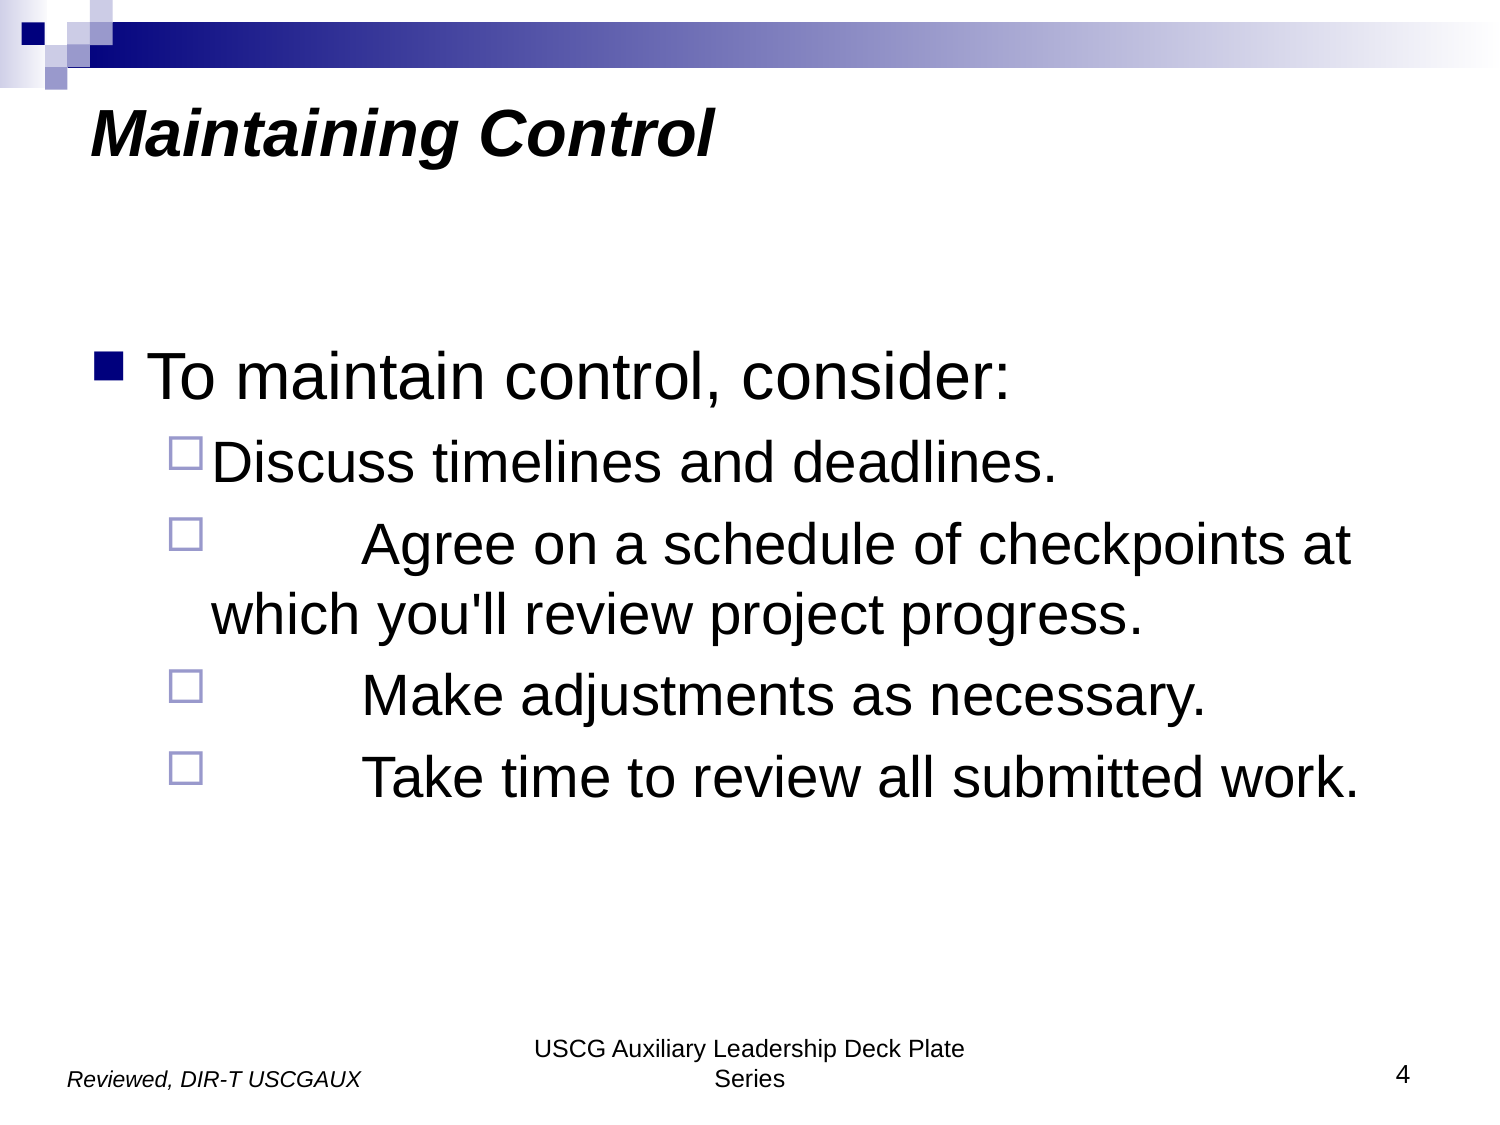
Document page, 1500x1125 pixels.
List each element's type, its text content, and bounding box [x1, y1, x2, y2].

title Maintaining Control [75, 75, 1425, 186]
slide_number 4 [1074, 1025, 1425, 1100]
footer USCG Auxiliary Leadership Deck Plate Series [512, 1025, 988, 1100]
text_box Reviewed, DIR-T USCGAUX [52, 1057, 377, 1100]
list To maintain control, consider: Discuss timelines and deadlines. Agree on a schedule of checkpoints at which you'll review project progress. Make adjustments as necessary. Take time to review all submitted work. [75, 324, 1425, 963]
